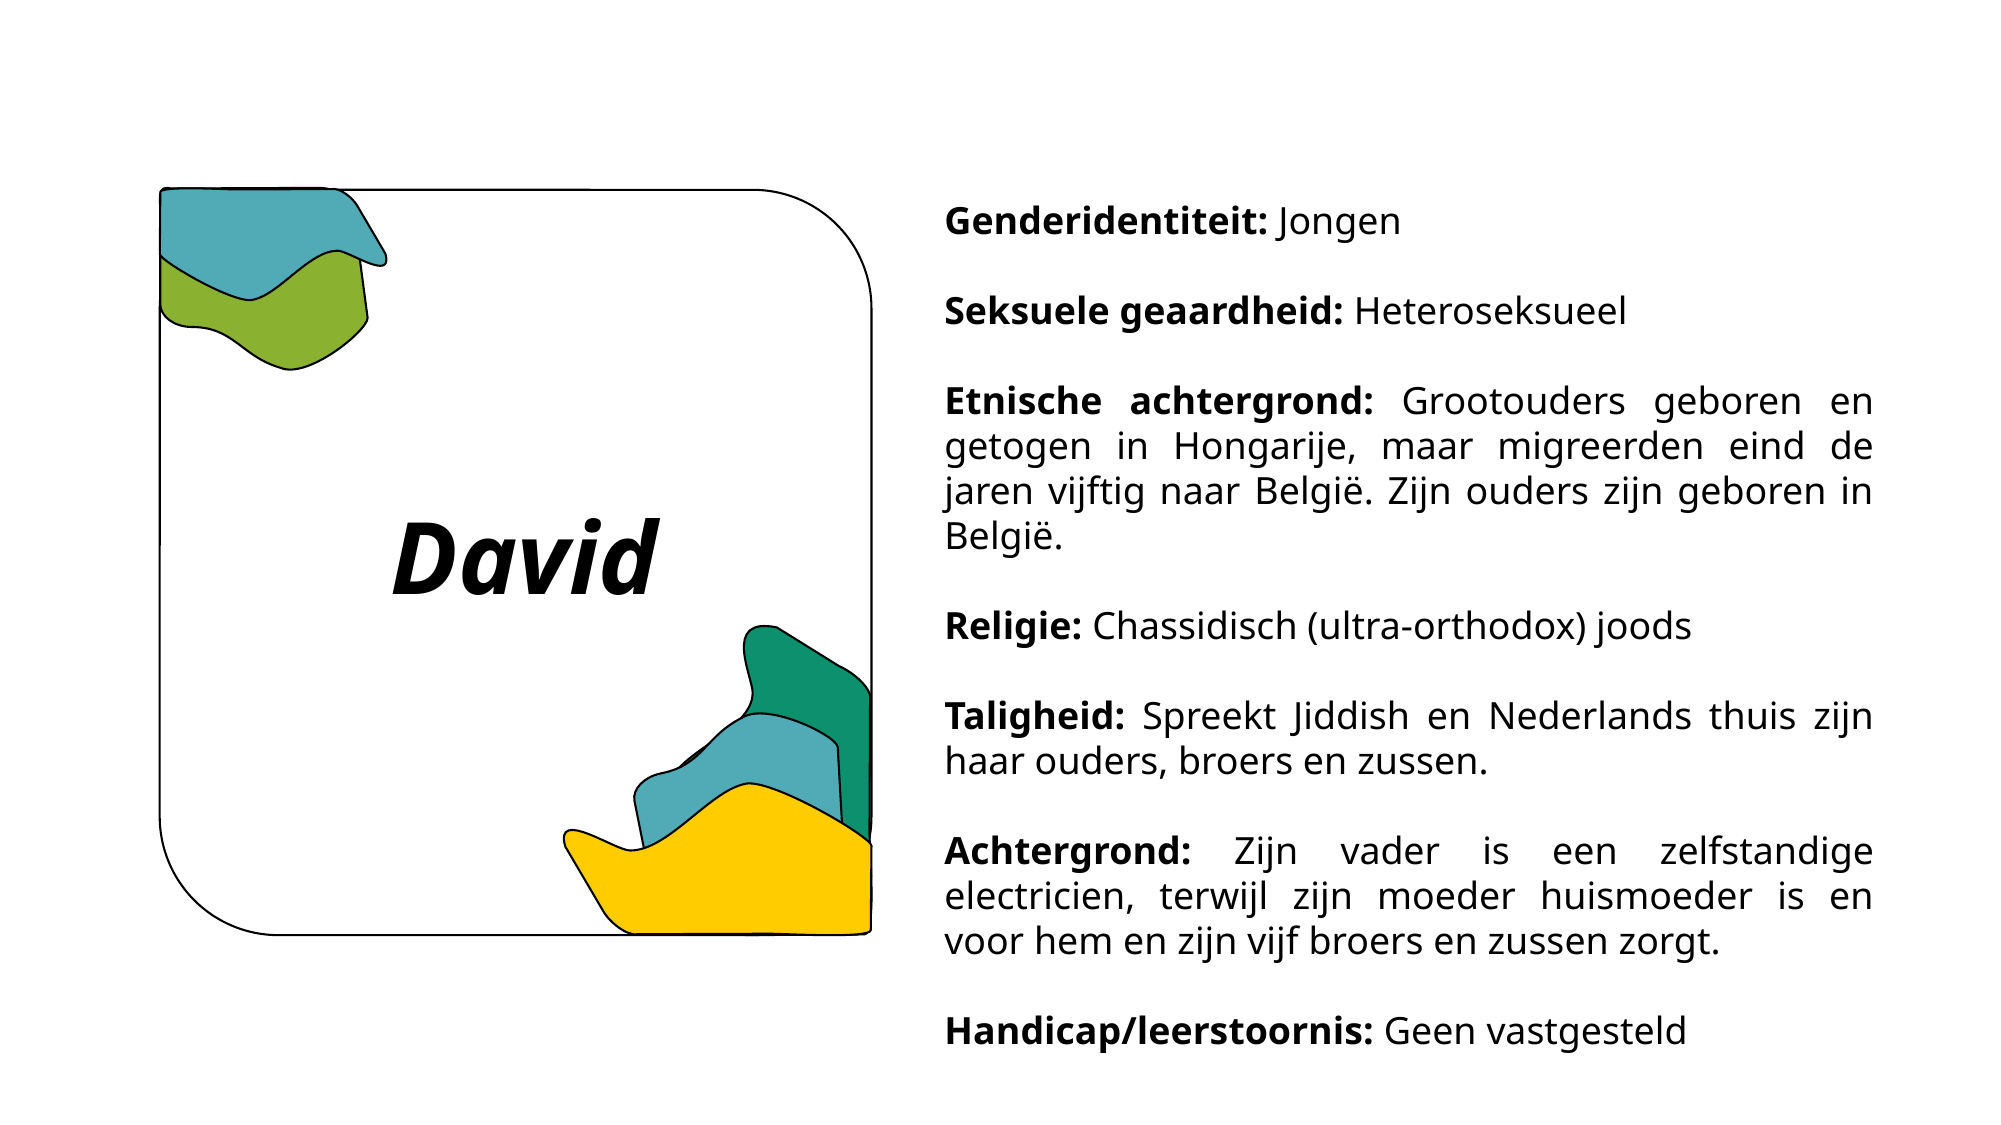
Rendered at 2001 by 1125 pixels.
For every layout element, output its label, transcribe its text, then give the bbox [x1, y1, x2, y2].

text_box [740, 624, 872, 841]
text_box Genderidentiteit: Jongen Seksuele geaardheid: Heteroseksueel Etnische achtergrond: Grootouders geboren en getogen in Hongarije, maar migreerden eind de jaren vijftig naar België. Zijn ouders zijn geboren in België. Religie: Chassidisch (ultra-orthodox) joods Taligheid: Spreekt Jiddish en Nederlands thuis zijn haar ouders, broers en zussen. Achtergrond: Zijn vader is een zelfstandige electricien, terwijl zijn moeder huismoeder is en voor hem en zijn vijf broers en zussen zorgt. Handicap/leerstoornis: Geen vastgesteld [929, 189, 1890, 1105]
text_box [633, 712, 843, 847]
text_box [562, 782, 873, 937]
text_box [159, 252, 369, 371]
text_box [158, 187, 388, 302]
text_box [158, 188, 873, 937]
text_box David [375, 487, 769, 623]
